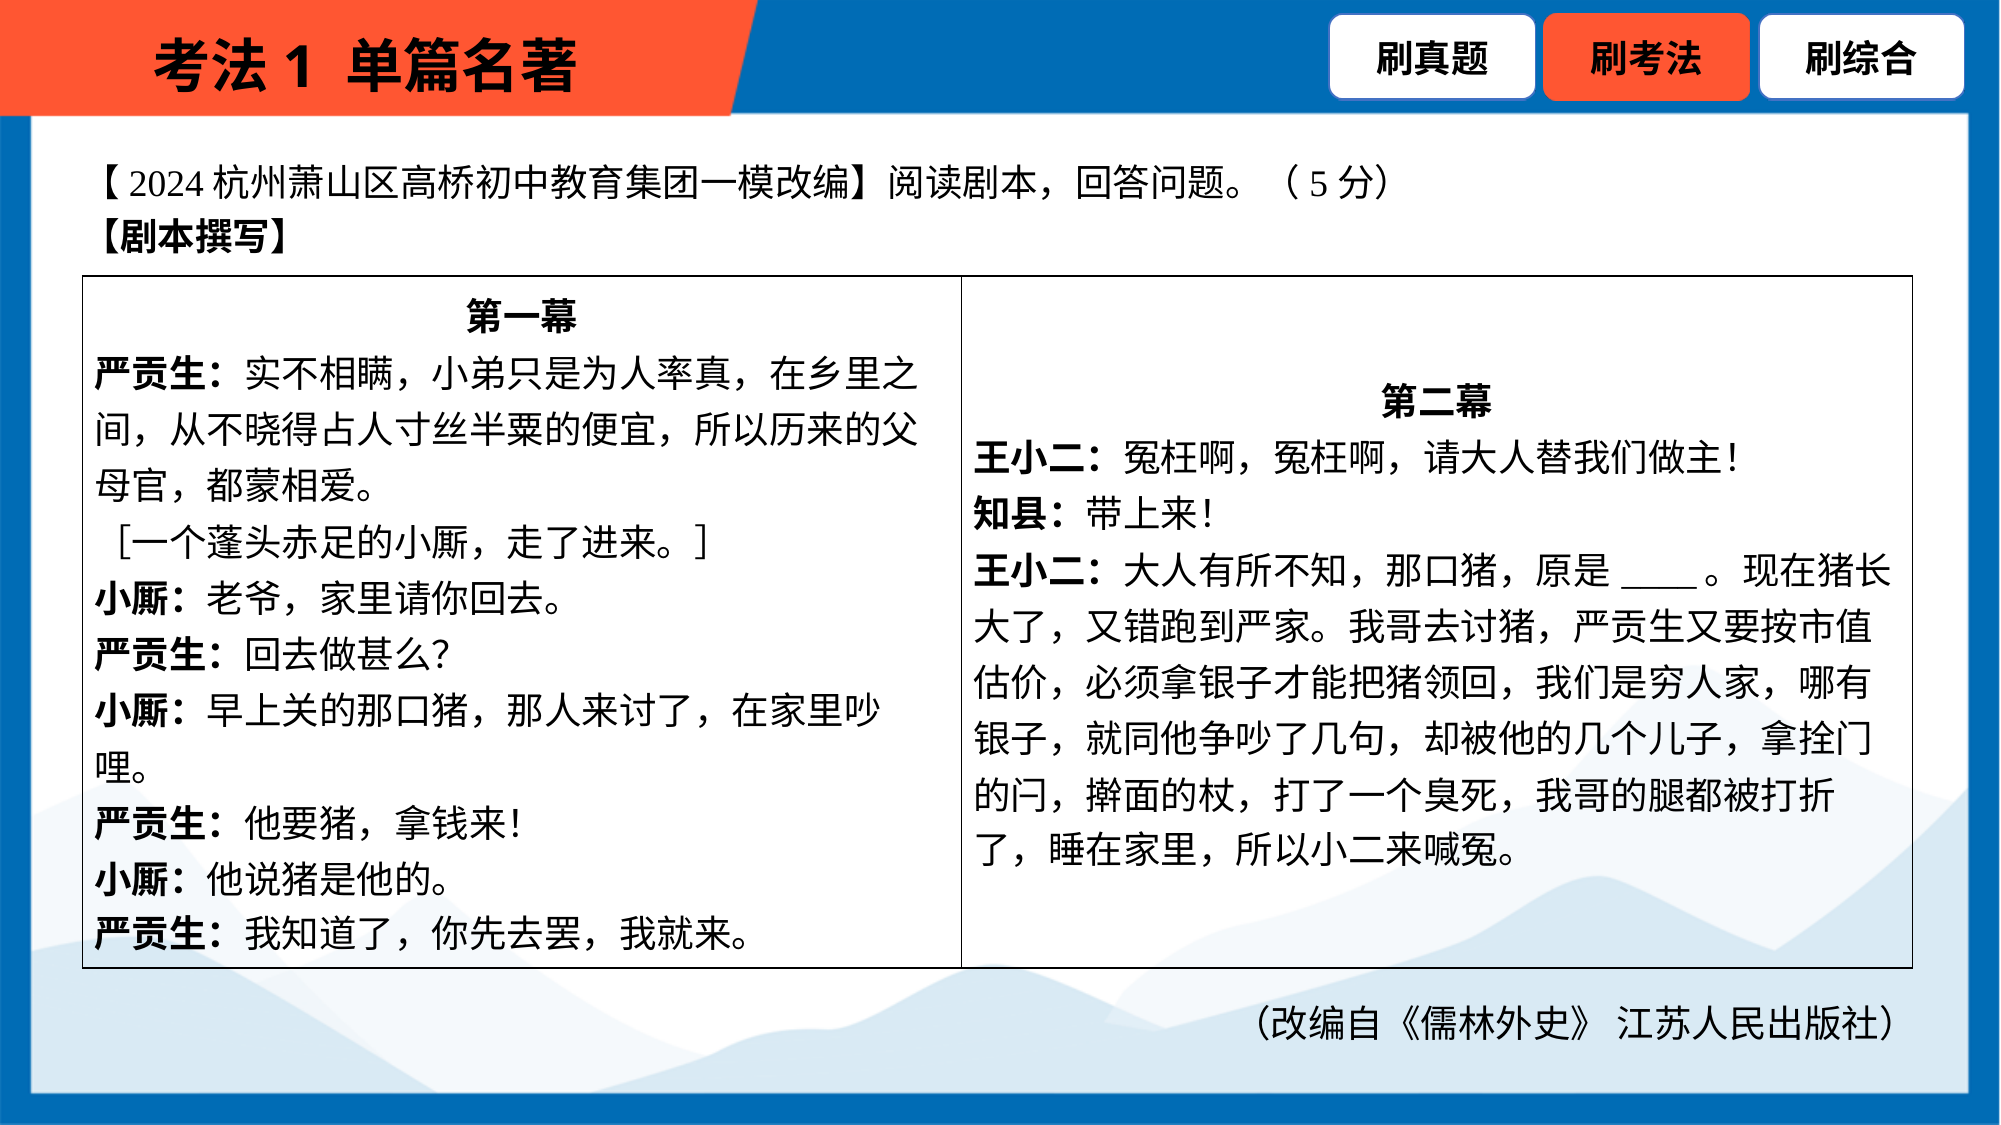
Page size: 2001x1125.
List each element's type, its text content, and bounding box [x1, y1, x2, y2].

table_header 第二幕 王小二：冤枉啊，冤枉啊，请大人替我们做主！ 知县：带上来！ 王小二：大人有所不知，那口猪，原是____。现在猪长 大了，又错跑到严家。我哥去讨猪，严贡生又要按市值 估价，必须拿银子才能把猪领回，我们是穷人家，哪有 银子，就同他争吵了几句，却被他的几个儿子，拿拴门 的闩，擀面的杖，打了一个臭死，我哥的腿都被打折 了，睡在家里，所以小二来喊冤。 [962, 277, 1912, 967]
picture [0, 0, 2000, 1125]
text_box （改编自《儒林外史》 江苏人民出版社） [82, 990, 1917, 1042]
text_box 【2024杭州萧山区高桥初中教育集团一模改编】阅读剧本，回答问题。（5分） 【剧本撰写】 [82, 147, 1917, 254]
table_header 第一幕 严贡生：实不相瞒，小弟只是为人率真，在乡里之 间，从不晓得占人寸丝半粟的便宜，所以历来的父 母官，都蒙相爱。 ［一个蓬头赤足的小厮，走了进来。］ 小厮：老爷，家里请你回去。 严贡生：回去做甚么？ 小厮：早上关的那口猪，那人来讨了，在家里吵 哩。 严贡生：他要猪，拿钱来！ 小厮：他说猪是他的。 严贡生：我知道了，你先去罢，我就来。 [83, 277, 961, 967]
